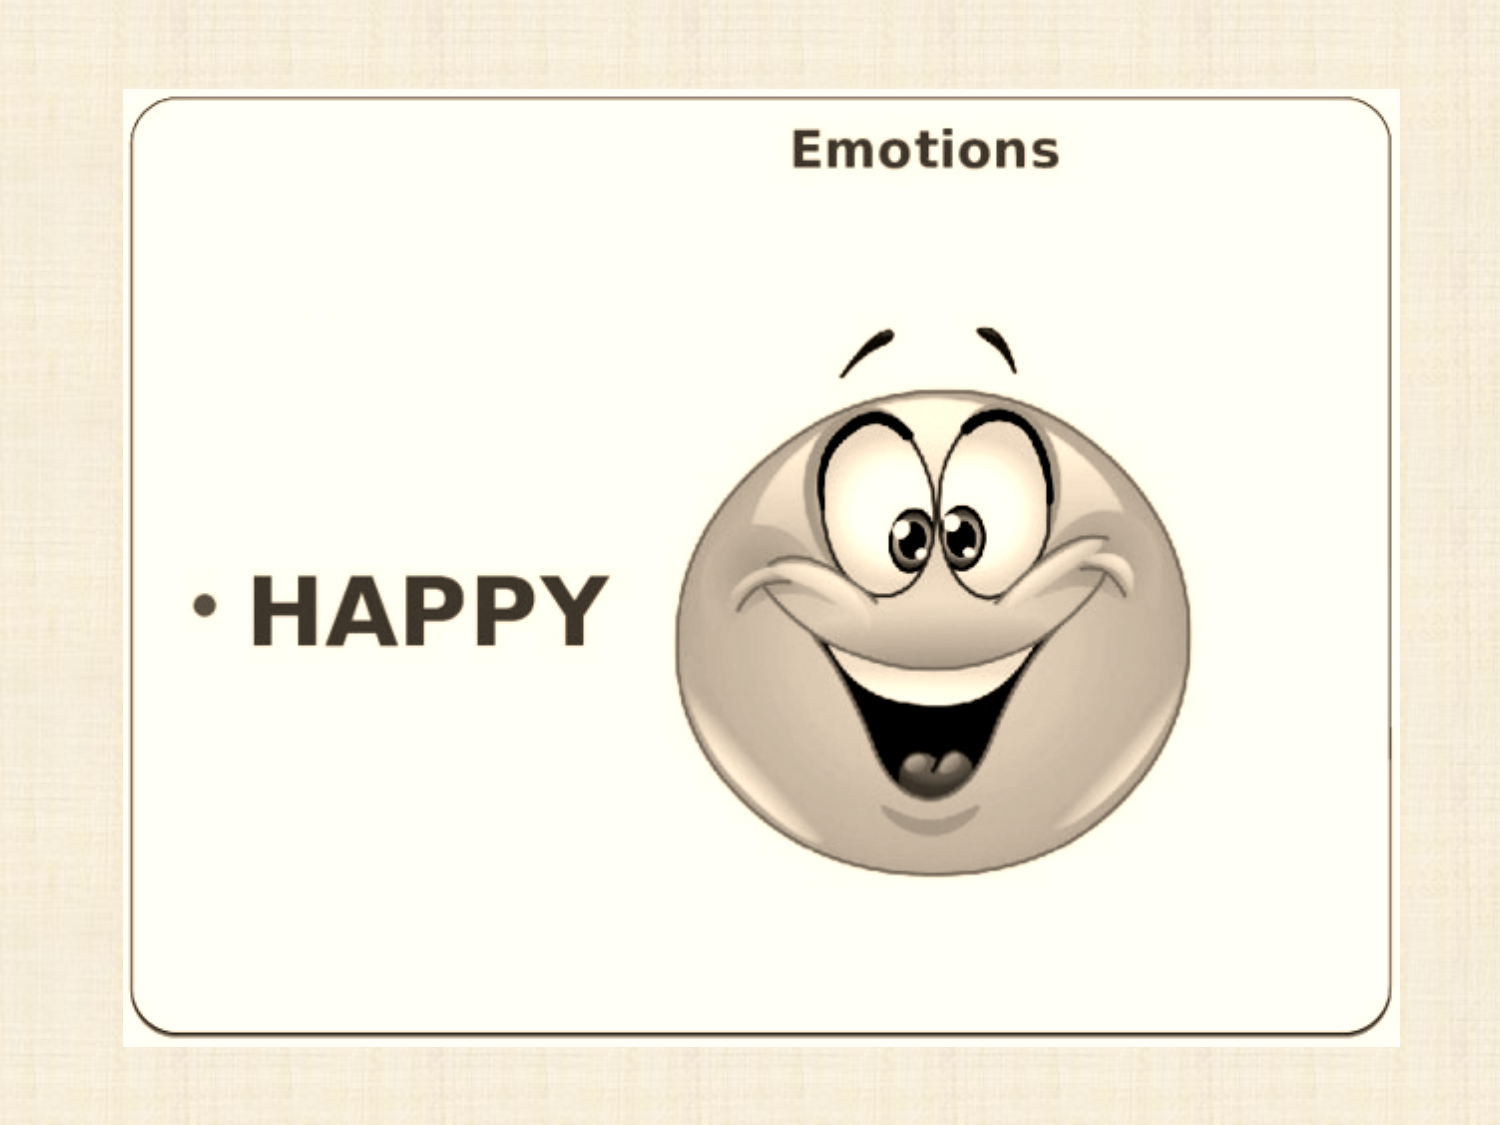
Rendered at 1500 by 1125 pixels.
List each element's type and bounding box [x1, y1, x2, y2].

list [123, 89, 1400, 1047]
